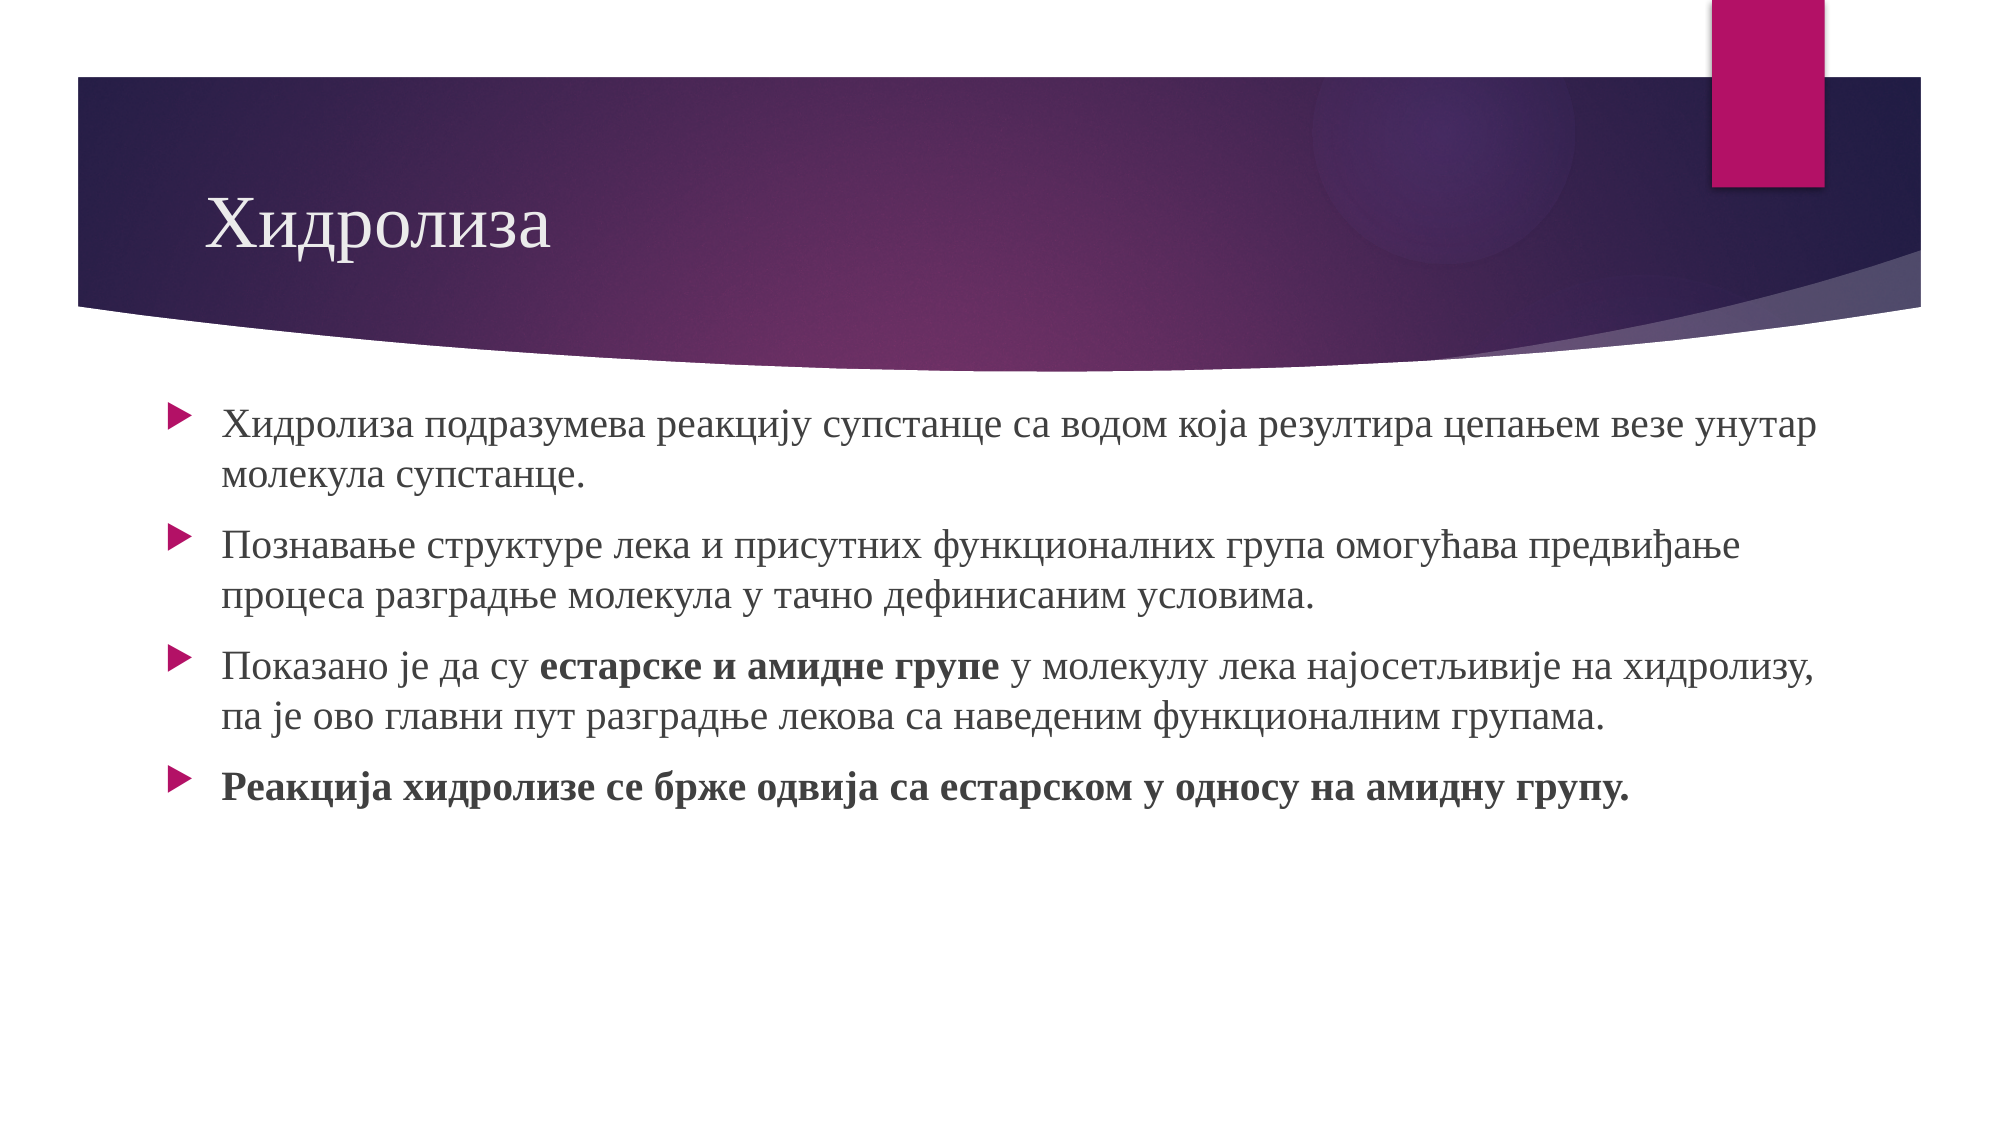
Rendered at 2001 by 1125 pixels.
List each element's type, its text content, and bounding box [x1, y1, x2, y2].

list Хидролиза подразумева реакцију супстанце са водом која резултира цепањем везе унутар молекула супстанце. Познавање структуре лека и присутних функционалних група омогућава предвиђање процеса разградње молекула у тачно дефинисаним условима. Показано је да су естарске и амидне групе у молекулу лека најосетљивије на хидролизу, па је ово главни пут разградње лекова са наведеним функционалним групама. Реакција хидролизе се брже одвија са естарском у односу на амидну групу. [149, 388, 1850, 1085]
title Хидролиза [189, 159, 1627, 276]
